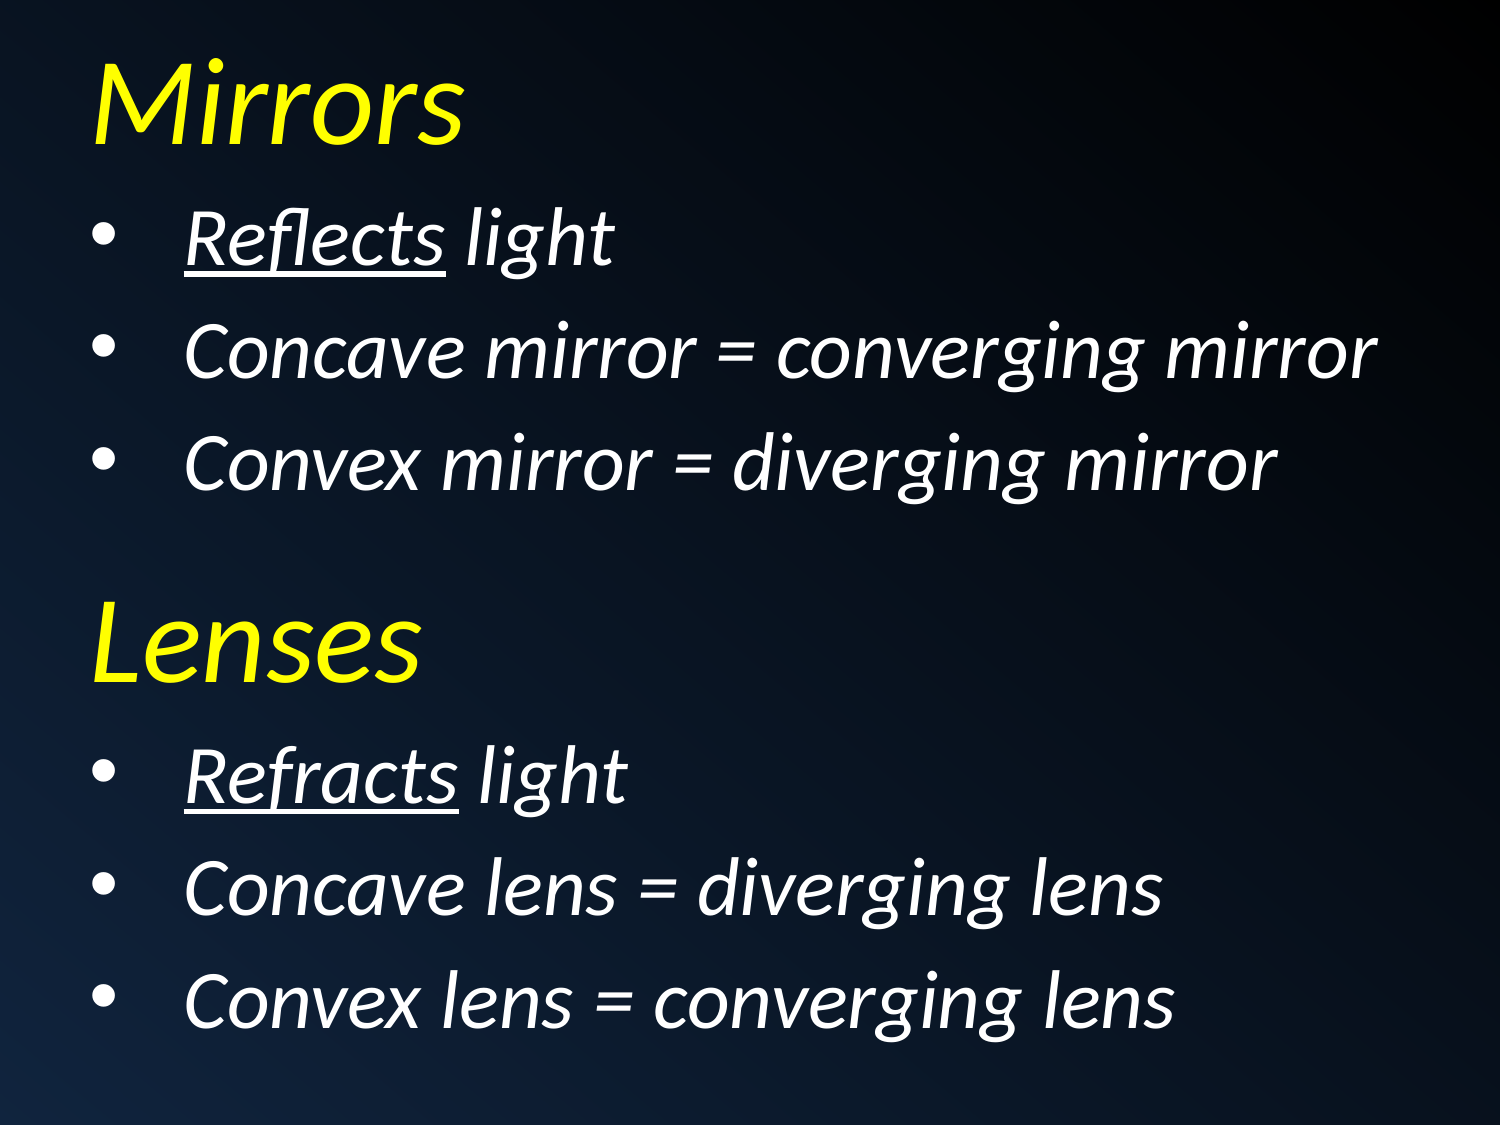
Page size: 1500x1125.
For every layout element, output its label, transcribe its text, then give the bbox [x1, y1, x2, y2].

text_box Mirrors Reflects light Concave mirror = converging mirror Convex mirror = diverging mirror Lenses Refracts light Concave lens = diverging lens Convex lens = converging lens [75, 12, 1450, 1053]
